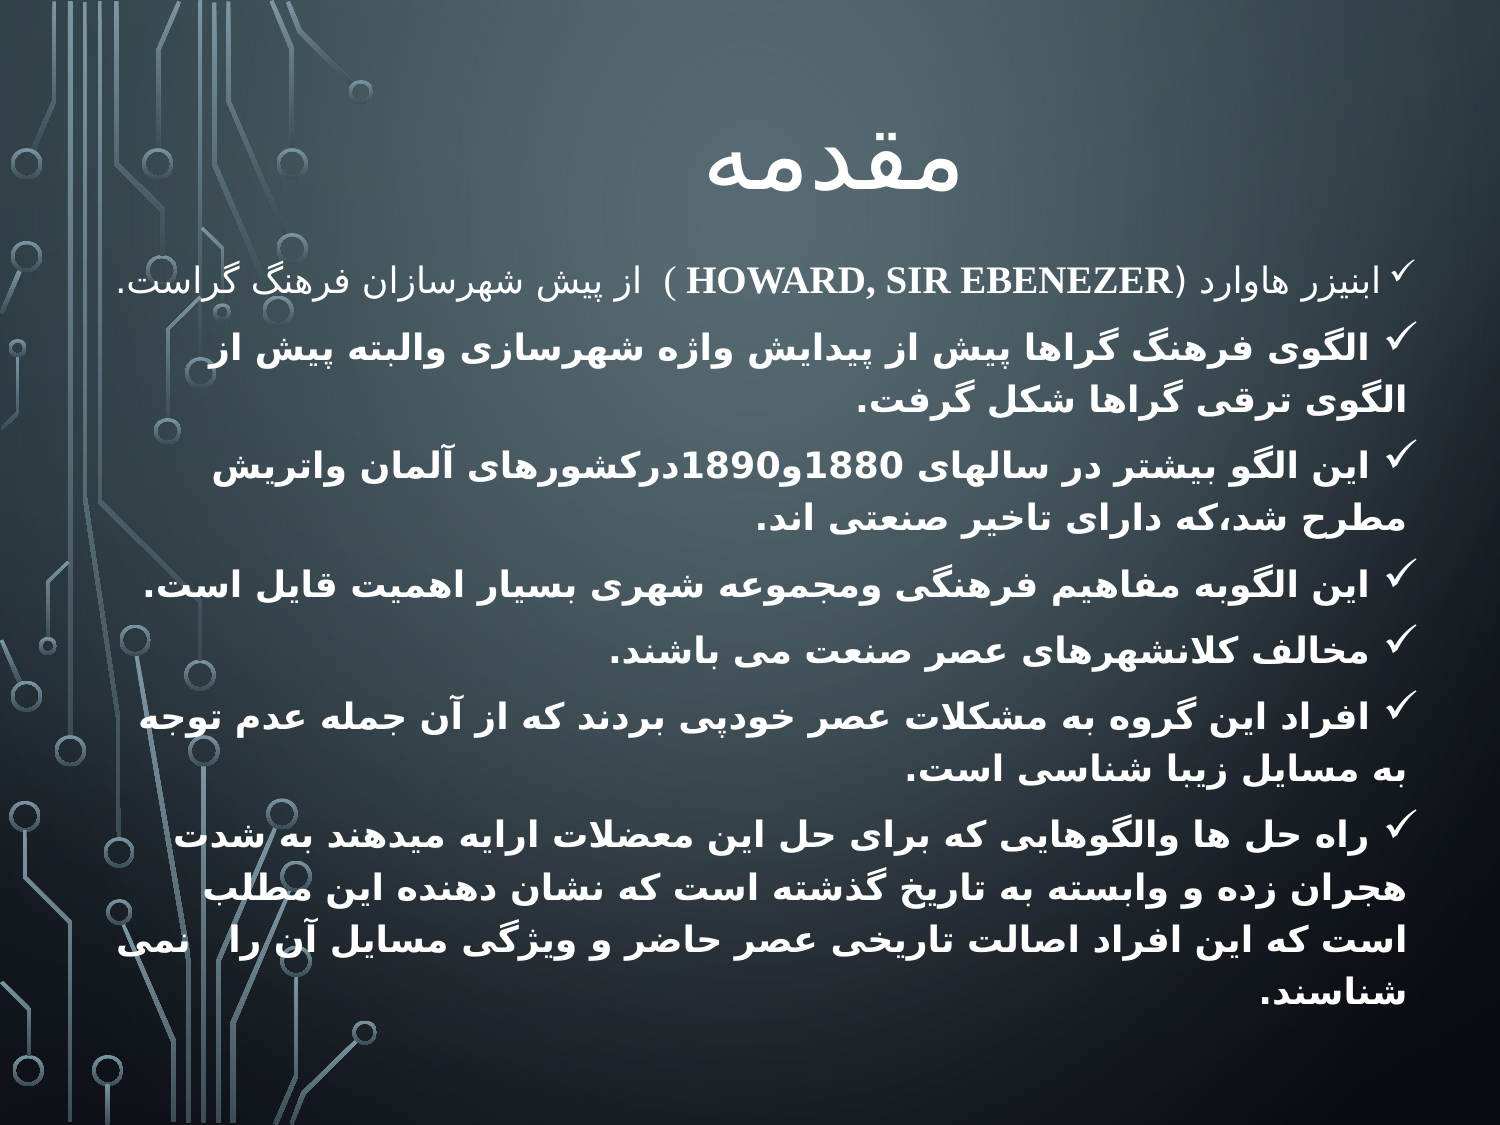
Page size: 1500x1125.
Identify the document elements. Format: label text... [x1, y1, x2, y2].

subtitle ابنیزر هاوارد (Howard, Sir Ebenezer ) از پیش شهرسازان فرهنگ گراست. الگوی فرهنگ گراها پیش از پیدایش واژه شهرسازی والبته پیش از الگوی ترقی گراها شکل گرفت. این الگو بیشتر در سالهای 1880و1890درکشورهای آلمان واتریش مطرح شد،که دارای تاخیر صنعتی اند. این الگوبه مفاهیم فرهنگی ومجموعه شهری بسیار اهمیت قایل است. مخالف کلانشهرهای عصر صنعت می باشند. افراد این گروه به مشکلات عصر خودپی بردند که از آن جمله عدم توجه به مسایل زیبا شناسی است. راه حل ها والگوهایی که برای حل این معضلات ارایه میدهند به شدت هجران زده و وابسته به تاریخ گذشته است که نشان دهنده این مطلب است که این افراد اصالت تاریخی عصر حاضر و ویژگی مسایل آن را نمی شناسند. [99, 237, 1423, 1063]
title مقدمه [687, 87, 1437, 219]
